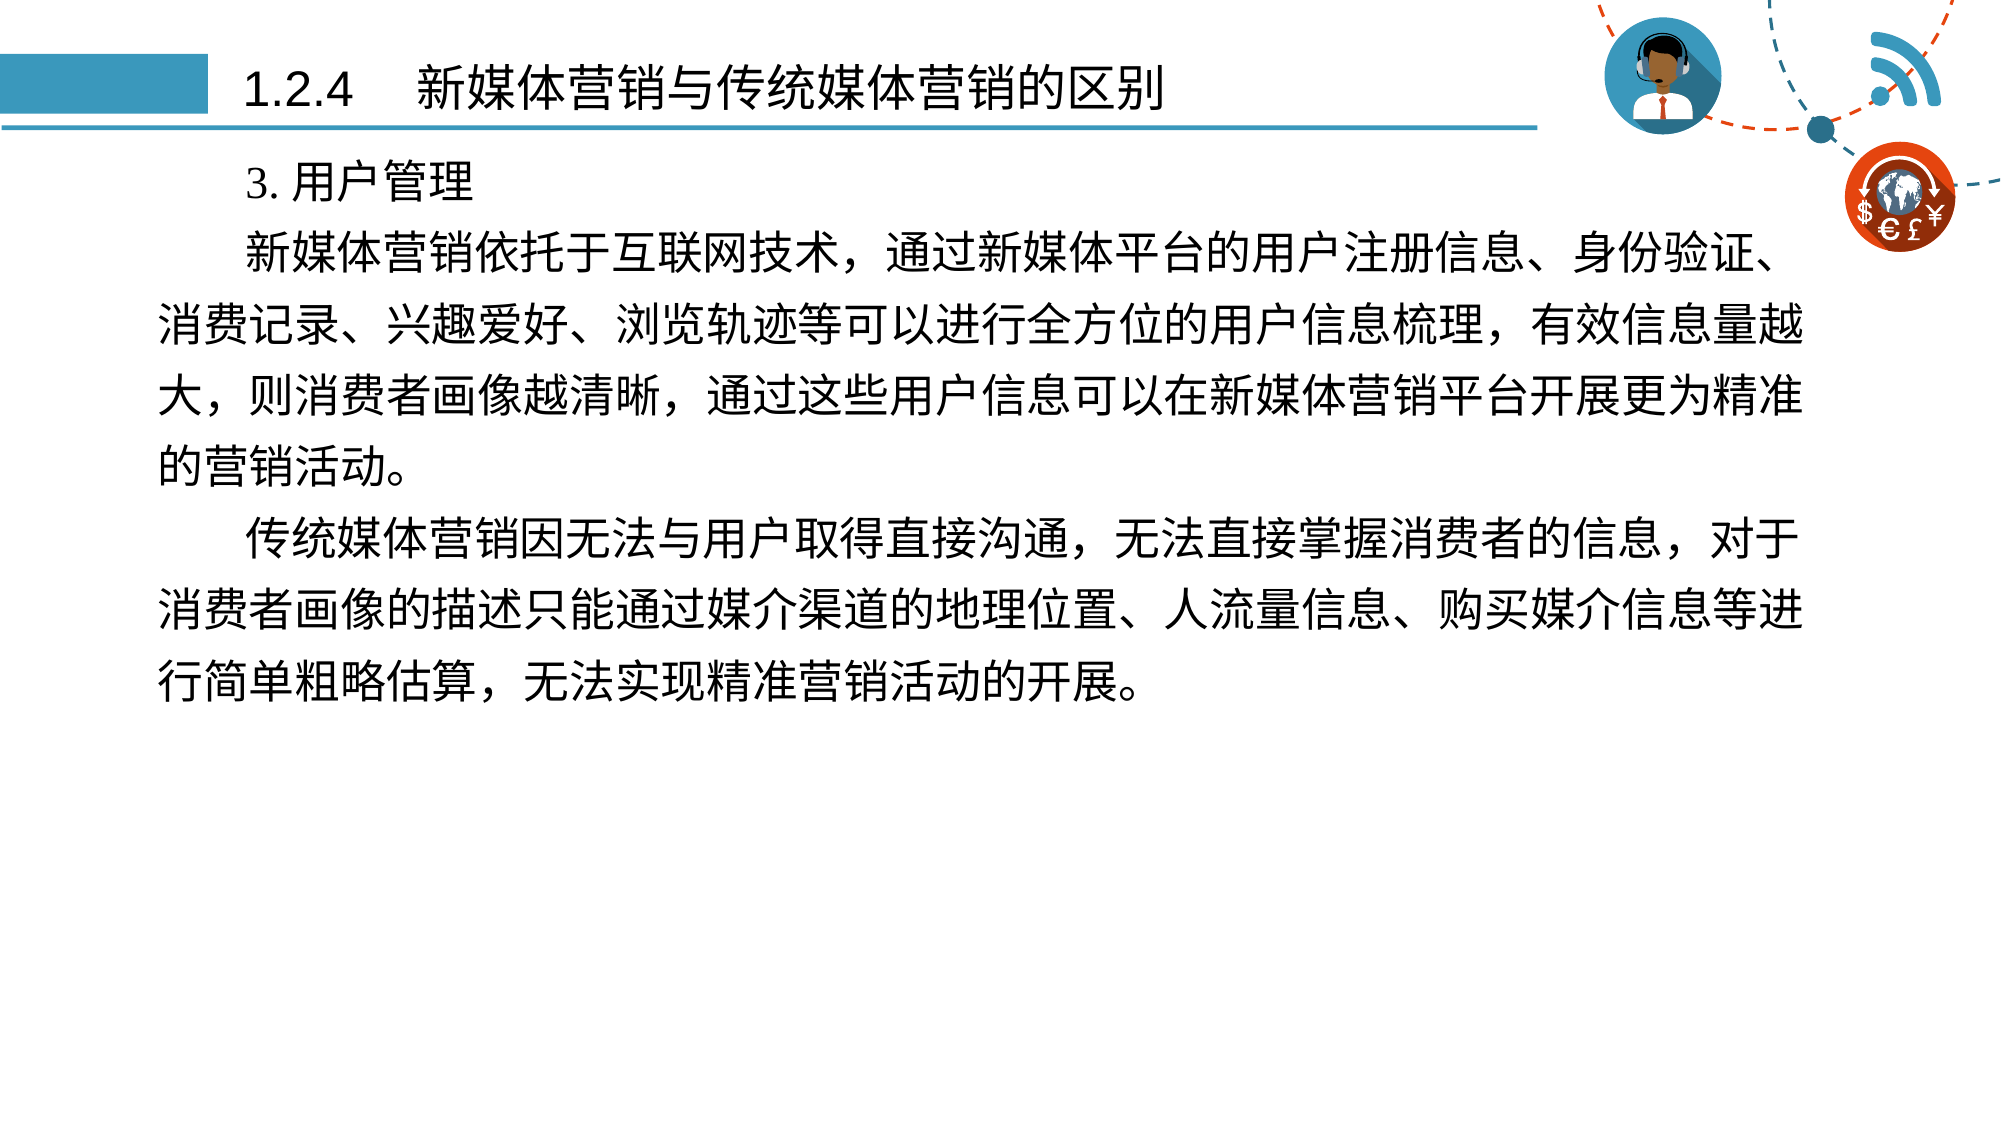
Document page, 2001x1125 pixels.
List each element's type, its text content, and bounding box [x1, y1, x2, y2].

list 3.用户管理 新媒体营销依托于互联网技术，通过新媒体平台的用户注册信息、身份验证、消费记录、兴趣爱好、浏览轨迹等可以进行全方位的用户信息梳理，有效信息量越大，则消费者画像越清晰，通过这些用户信息可以在新媒体营销平台开展更为精准的营销活动。 传统媒体营销因无法与用户取得直接沟通，无法直接掌握消费者的信息，对于消费者画像的描述只能通过媒介渠道的地理位置、人流量信息、购买媒介信息等进行简单粗略估算，无法实现精准营销活动的开展。 [137, 126, 1841, 1014]
title 1.2.4 新媒体营销与传统媒体营销的区别 [222, 55, 1863, 127]
